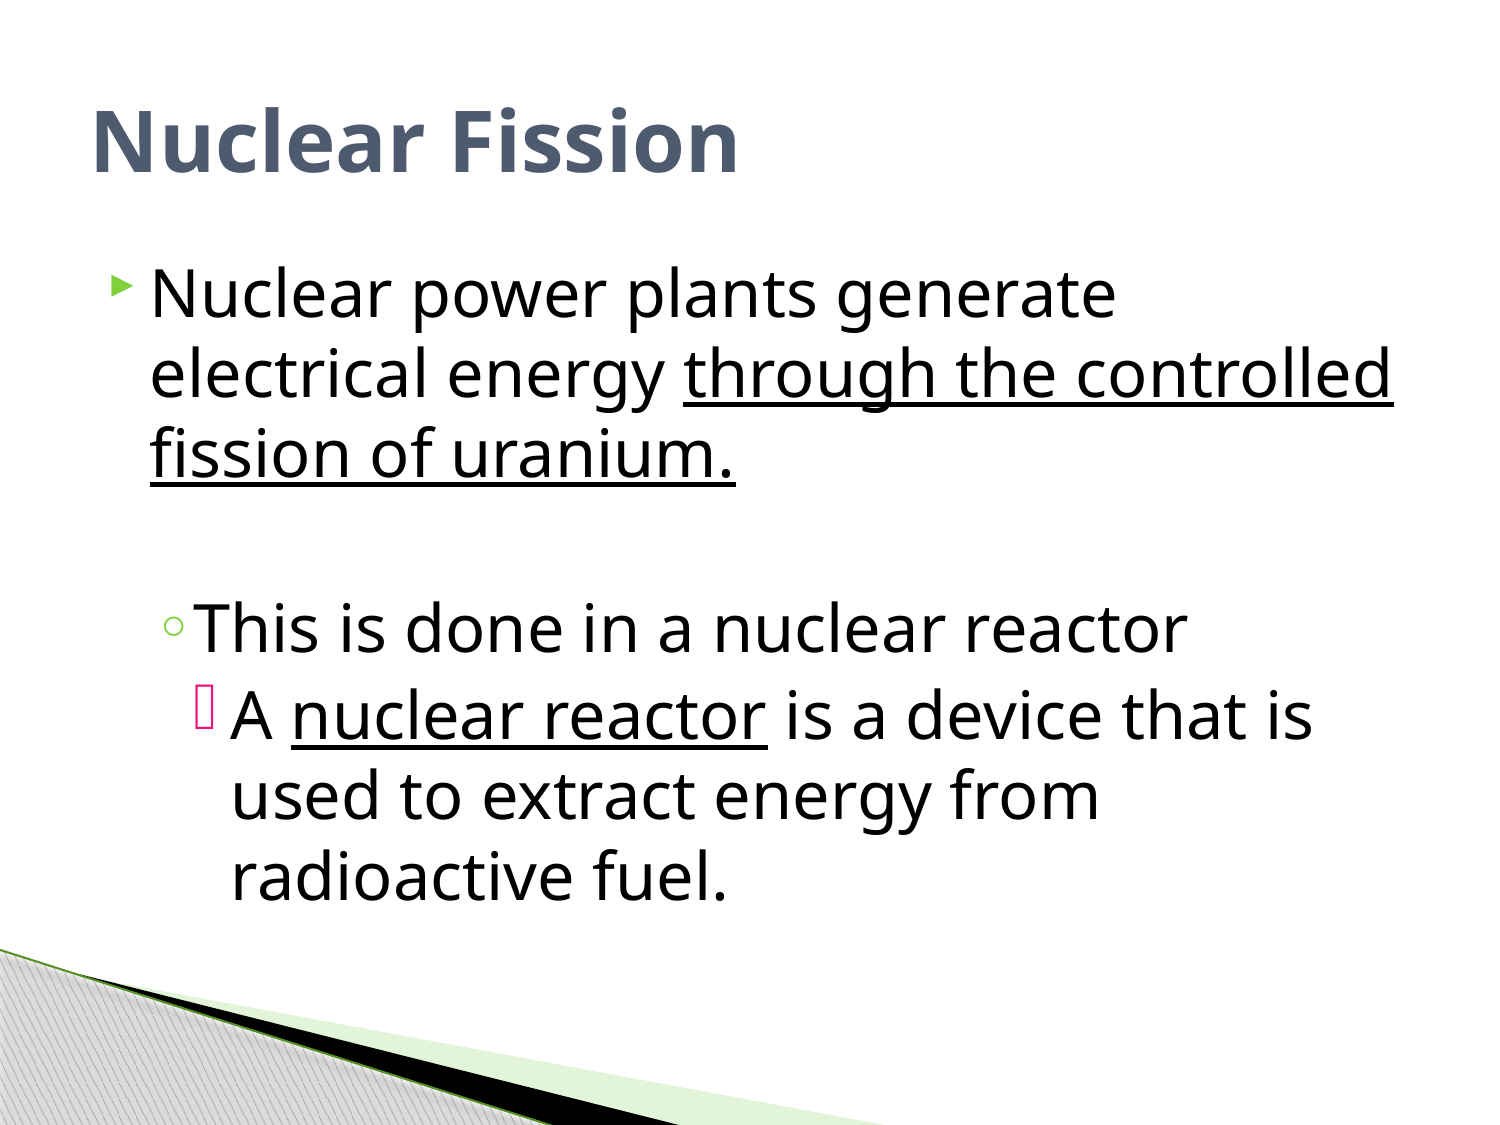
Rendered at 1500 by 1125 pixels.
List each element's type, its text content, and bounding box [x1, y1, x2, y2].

list Nuclear power plants generate electrical energy through the controlled fission of uranium. This is done in a nuclear reactor A nuclear reactor is a device that is used to extract energy from radioactive fuel. [75, 243, 1425, 986]
title Nuclear Fission [75, 45, 1425, 233]
